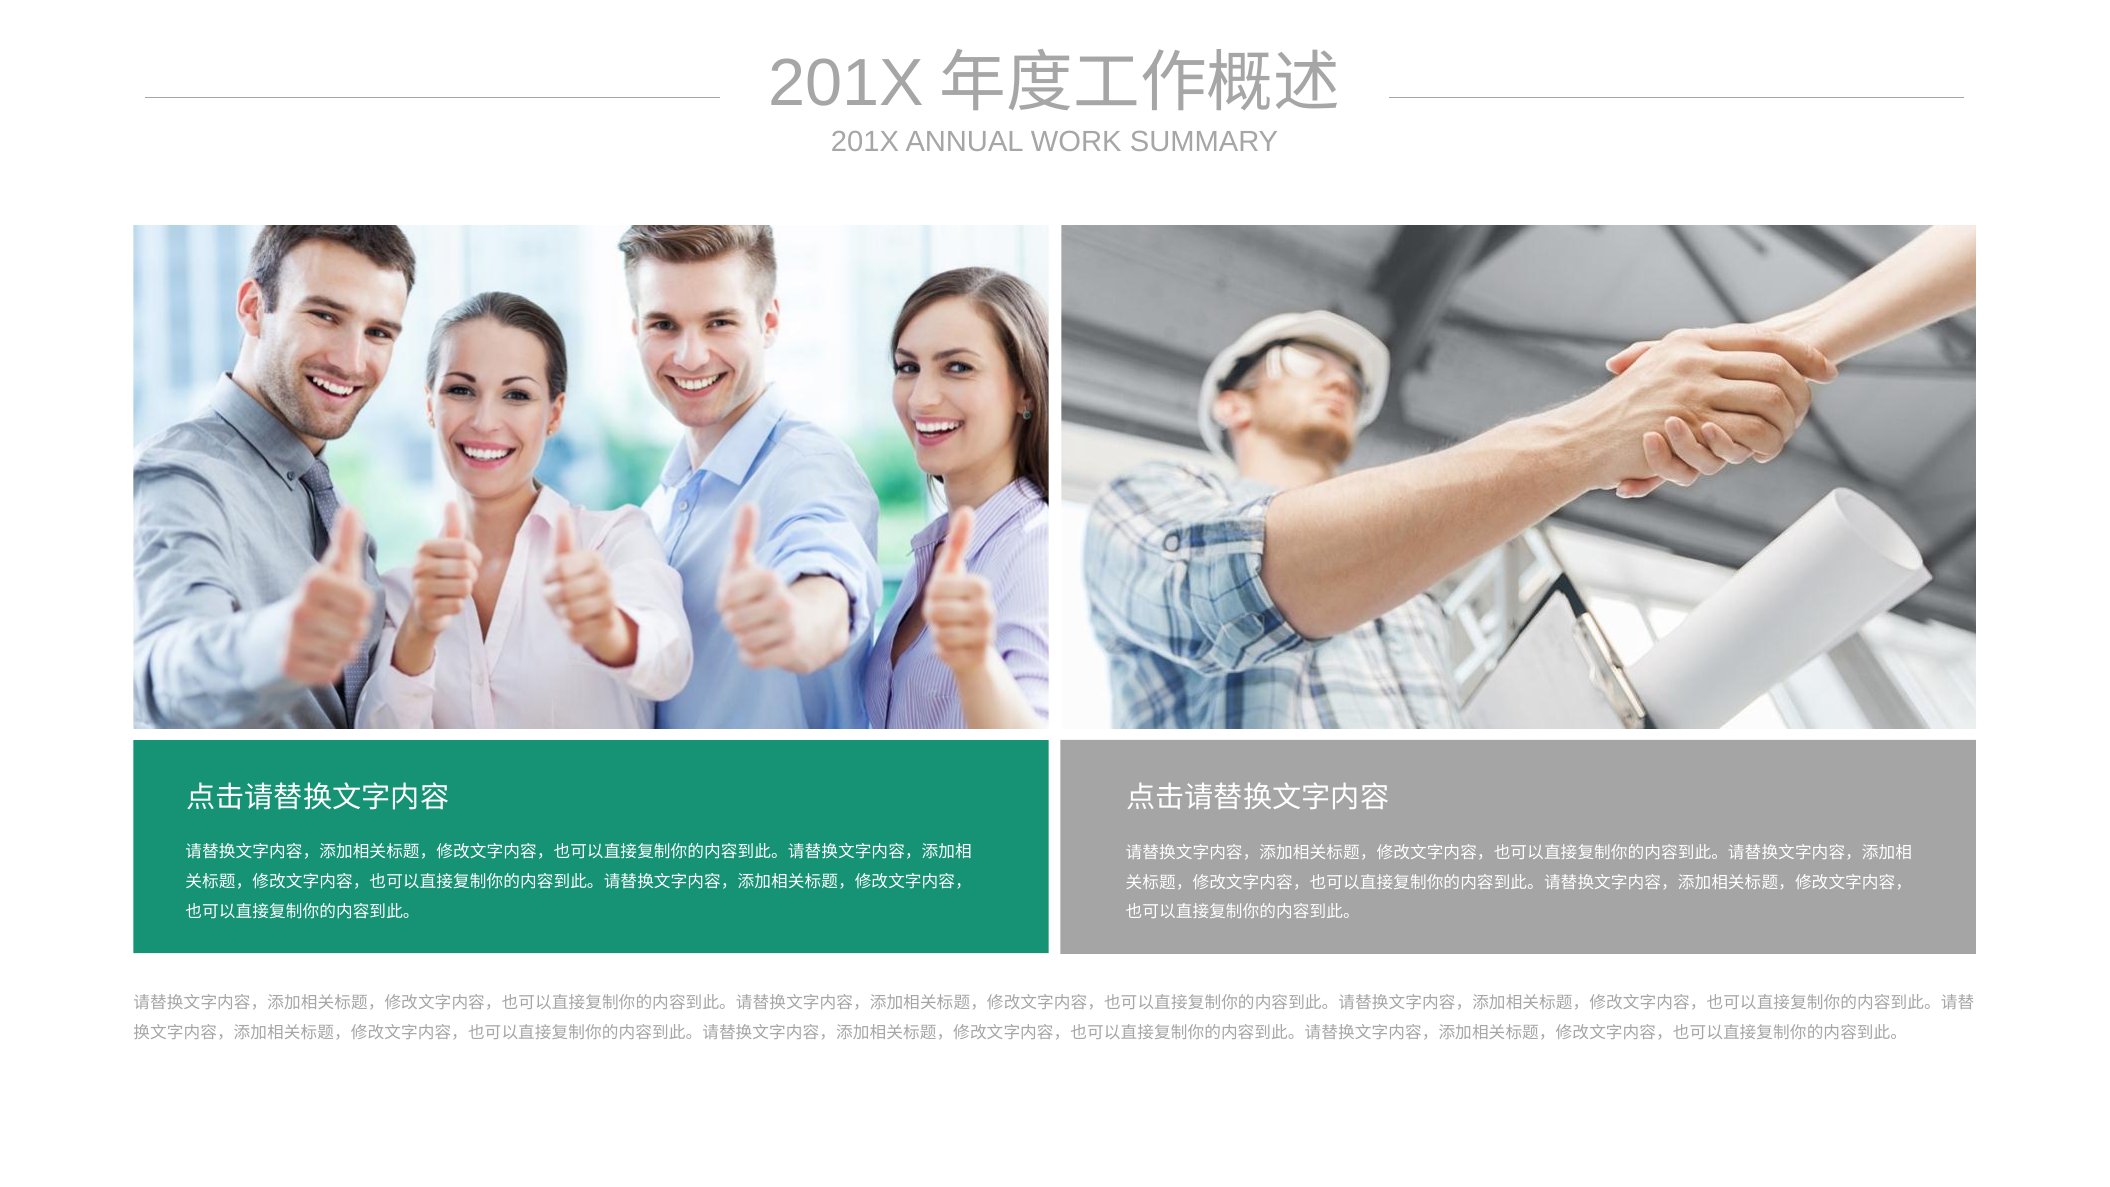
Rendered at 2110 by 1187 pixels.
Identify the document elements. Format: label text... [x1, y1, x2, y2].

text_box [1060, 224, 1977, 730]
text_box 请替换文字内容，添加相关标题，修改文字内容，也可以直接复制你的内容到此。请替换文字内容，添加相关标题，修改文字内容，也可以直接复制你的内容到此。请替换文字内容，添加相关标题，修改文字内容，也可以直接复制你的内容到此。 [1125, 831, 1929, 922]
text_box [132, 224, 1050, 730]
text_box [1059, 739, 1977, 955]
text_box 请替换文字内容，添加相关标题，修改文字内容，也可以直接复制你的内容到此。请替换文字内容，添加相关标题，修改文字内容，也可以直接复制你的内容到此。请替换文字内容，添加相关标题，修改文字内容，也可以直接复制你的内容到此。请替换文字内容，添加相关标题，修改文字内容，也可以直接复制你的内容到此。请替换文字内容，添加相关标题，修改文字内容，也可以直接复制你的内容到此。请替换文字内容，添加相关标题，修改文字内容，也可以直接复制你的内容到此。 [133, 981, 1976, 1042]
text_box [132, 739, 1050, 954]
text_box 201X年度工作概述 [730, 38, 1379, 96]
text_box 201X年度工作概述 [730, 98, 1379, 119]
text_box 请替换文字内容，添加相关标题，修改文字内容，也可以直接复制你的内容到此。请替换文字内容，添加相关标题，修改文字内容，也可以直接复制你的内容到此。请替换文字内容，添加相关标题，修改文字内容，也可以直接复制你的内容到此。 [185, 830, 989, 921]
text_box 201X ANNUAL WORK SUMMARY [824, 122, 1285, 158]
text_box 点击请替换文字内容 [1126, 778, 1390, 814]
text_box 点击请替换文字内容 [186, 777, 450, 814]
